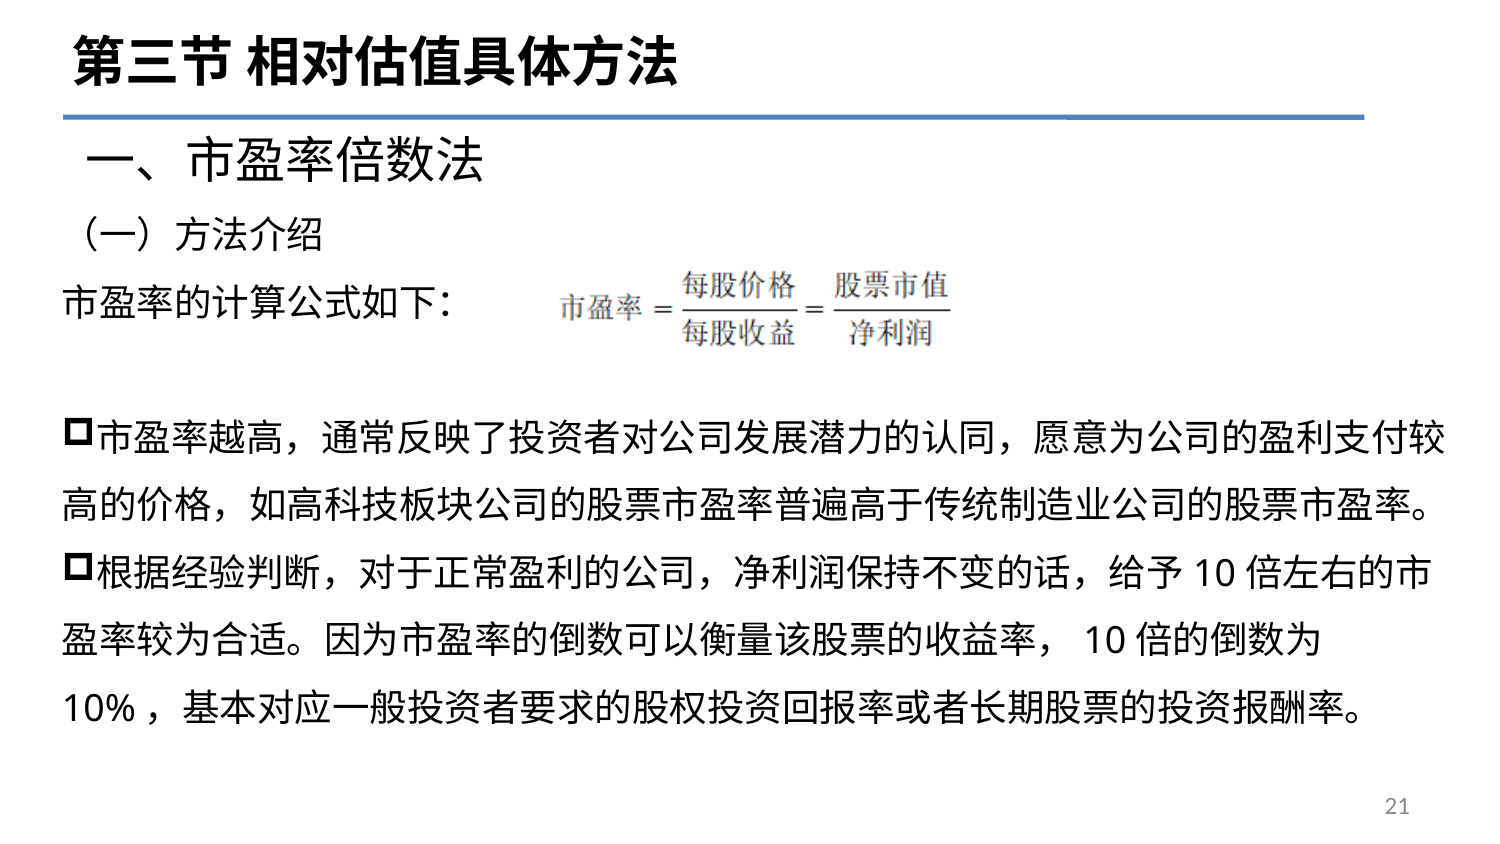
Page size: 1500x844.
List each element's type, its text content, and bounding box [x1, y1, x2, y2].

slide_number 21 [1074, 782, 1425, 827]
text_box 第三节 相对估值具体方法 [56, 11, 1407, 107]
list （一）方法介绍 市盈率的计算公式如下： 市盈率越高，通常反映了投资者对公司发展潜力的认同，愿意为公司的盈利支付较高的价格，如高科技板块公司的股票市盈率普遍高于传统制造业公司的股票市盈率。 根据经验判断，对于正常盈利的公司，净利润保持不变的话，给予10倍左右的市盈率较为合适。因为市盈率的倒数可以衡量该股票的收益率，10倍的倒数为10%，基本对应一般投资者要求的股权投资回报率或者长期股票的投资报酬率。 [46, 181, 1465, 739]
title 一、市盈率倍数法 [70, 117, 1421, 181]
picture [503, 257, 988, 364]
